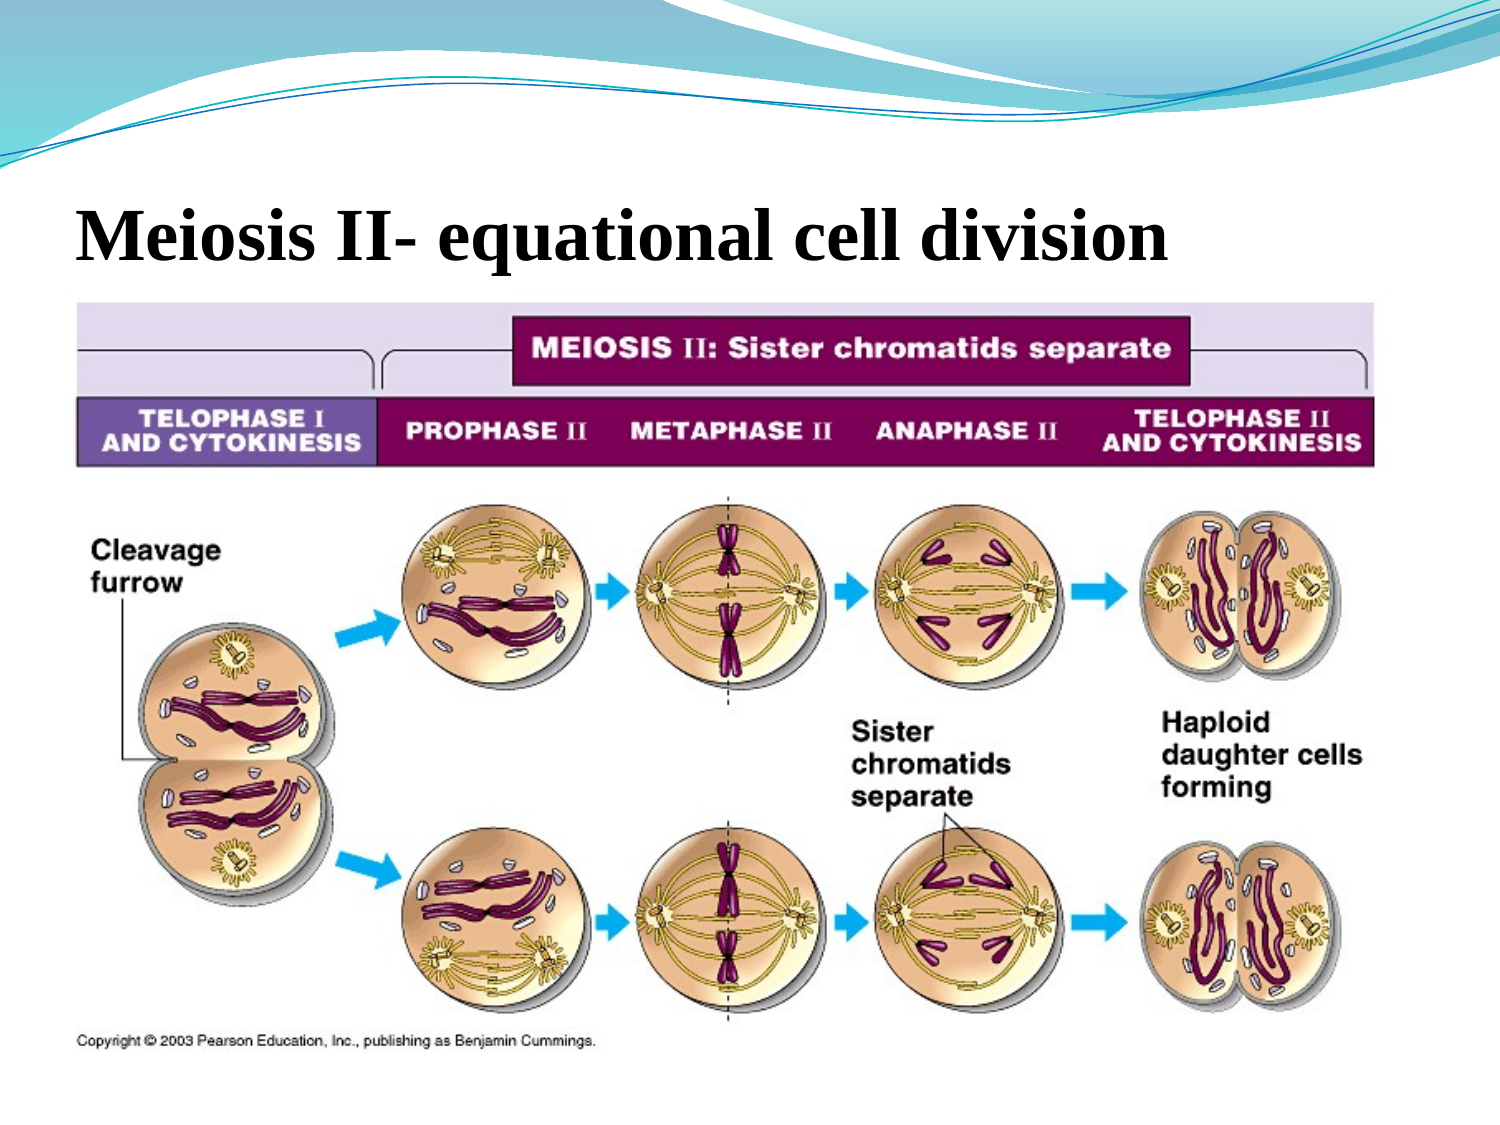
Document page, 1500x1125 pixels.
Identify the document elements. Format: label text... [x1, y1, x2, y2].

title Meiosis II- equational cell division [75, 40, 1451, 275]
picture [64, 290, 1388, 1059]
